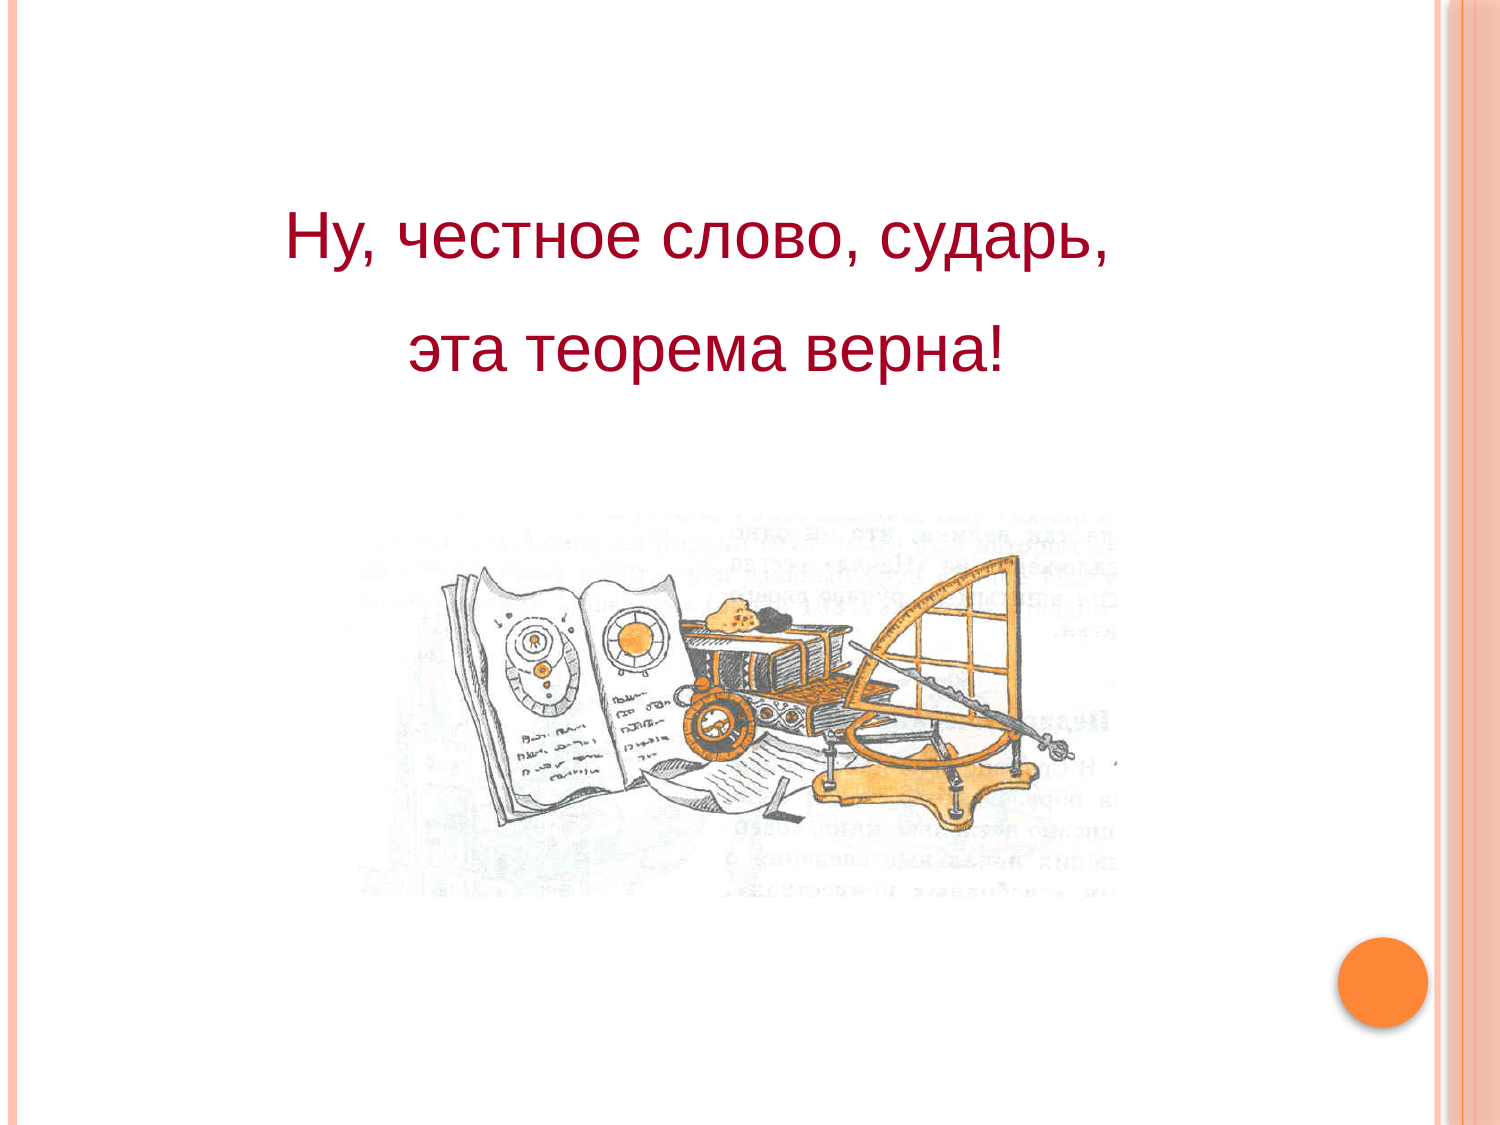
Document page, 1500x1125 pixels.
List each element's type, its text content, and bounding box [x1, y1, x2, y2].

picture [336, 514, 1117, 897]
text_box Ну, честное слово, сударь, эта теорема верна! [88, 184, 1326, 393]
